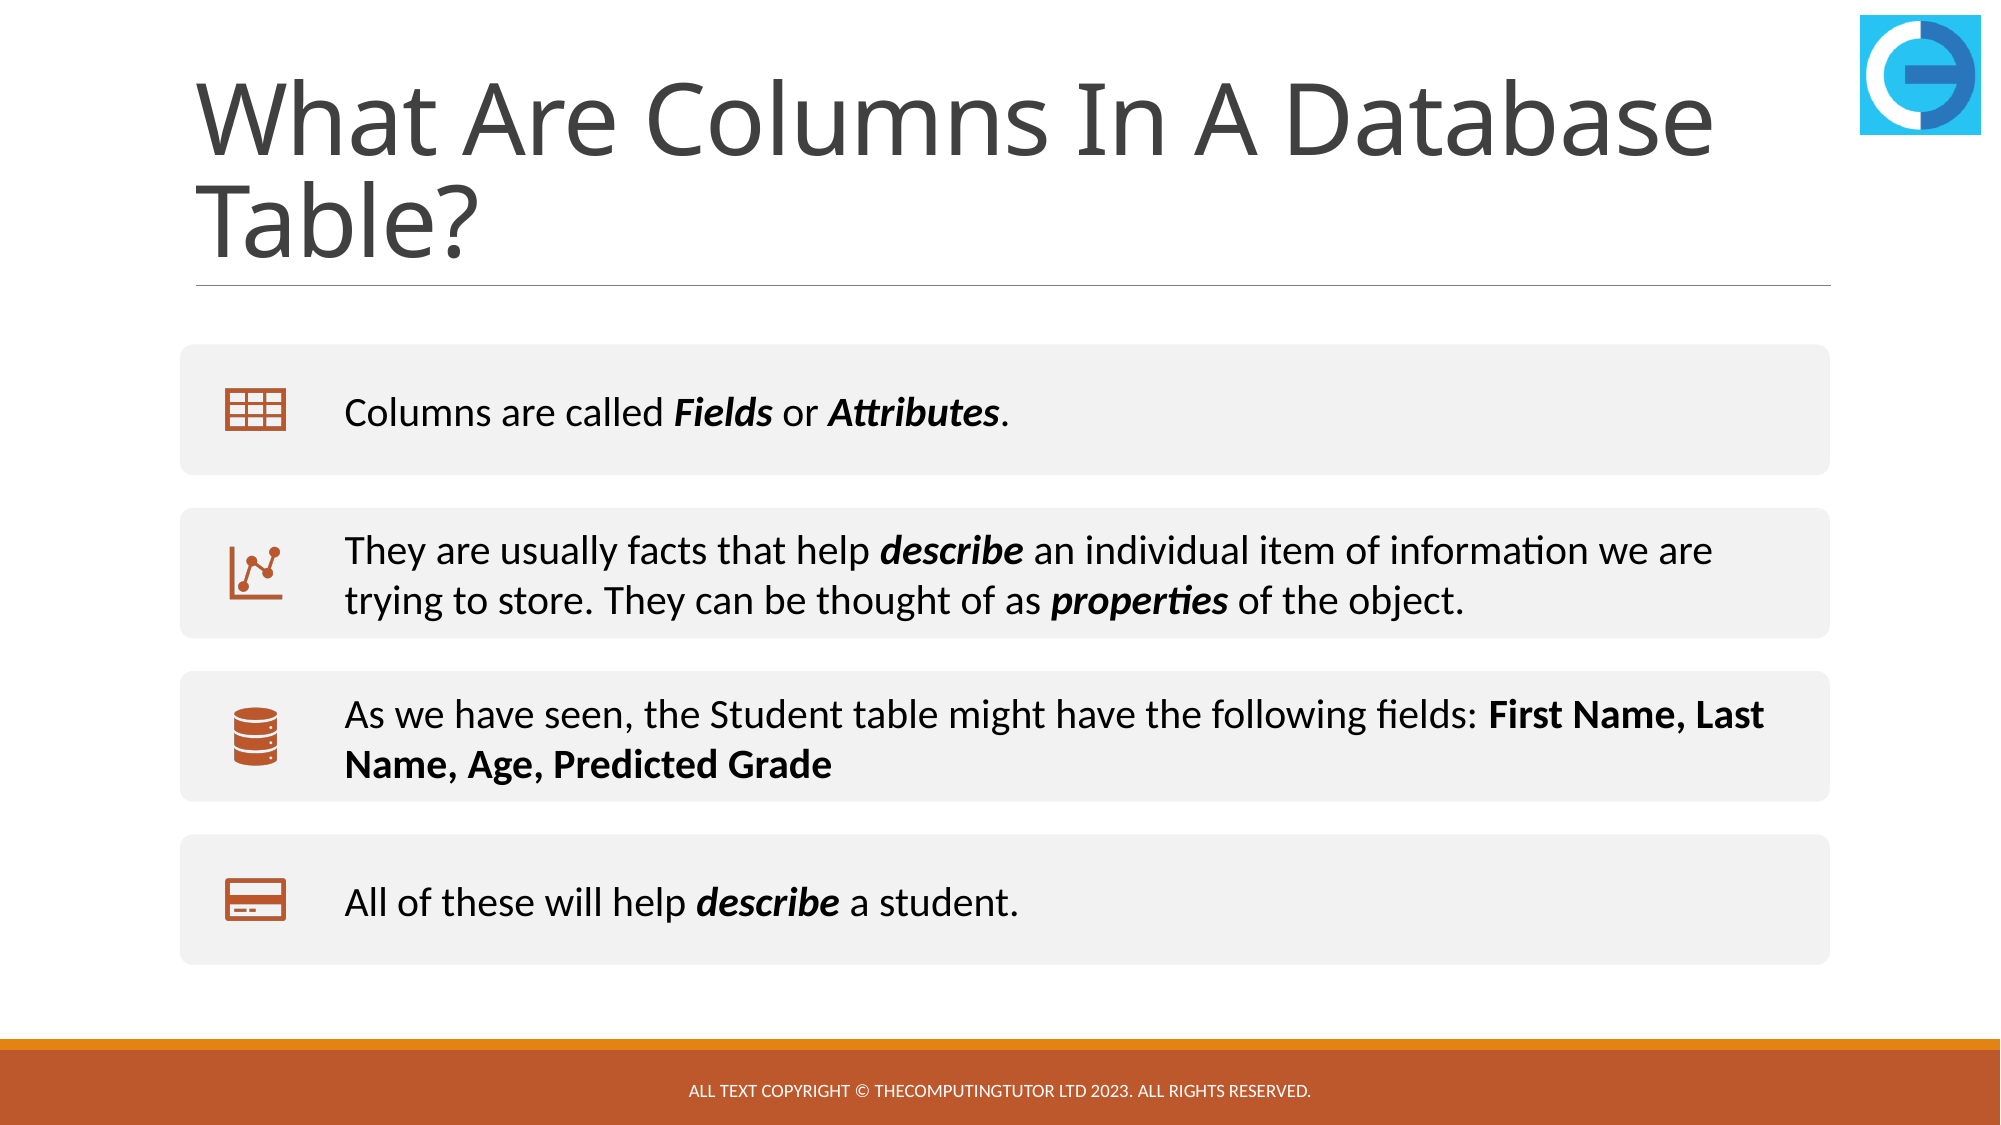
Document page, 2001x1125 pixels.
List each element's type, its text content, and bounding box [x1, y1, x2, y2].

footer All text copyright © TheComputingTutor Ltd 2023. All rights Reserved. [604, 1059, 1396, 1120]
title What Are Columns In A Database Table? [180, 47, 1830, 285]
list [179, 343, 1831, 966]
picture [1860, 15, 1981, 135]
